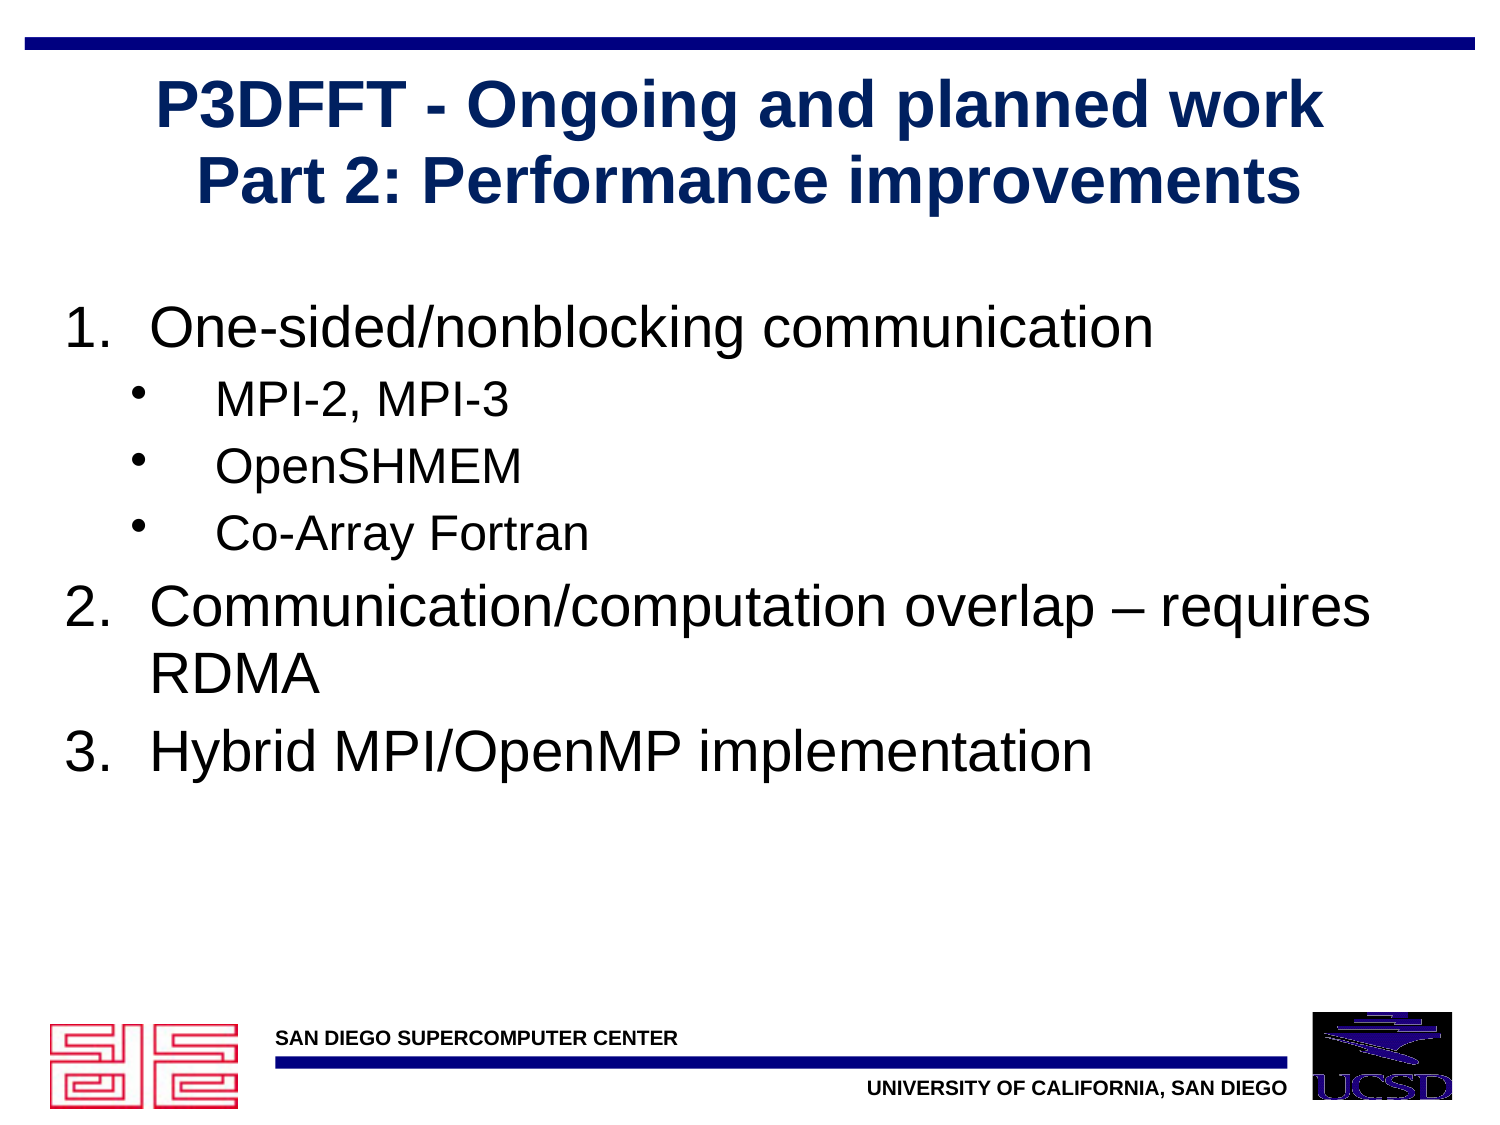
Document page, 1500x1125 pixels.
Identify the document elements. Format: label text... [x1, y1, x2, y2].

picture [50, 1101, 238, 1109]
list One-sided/nonblocking communication MPI-2, MPI-3 OpenSHMEM Co-Array Fortran Communication/computation overlap – requires RDMA Hybrid MPI/OpenMP implementation [49, 338, 1500, 1101]
title P3DFFT - Ongoing and planned work Part 2: Performance improvements [0, 36, 1500, 338]
